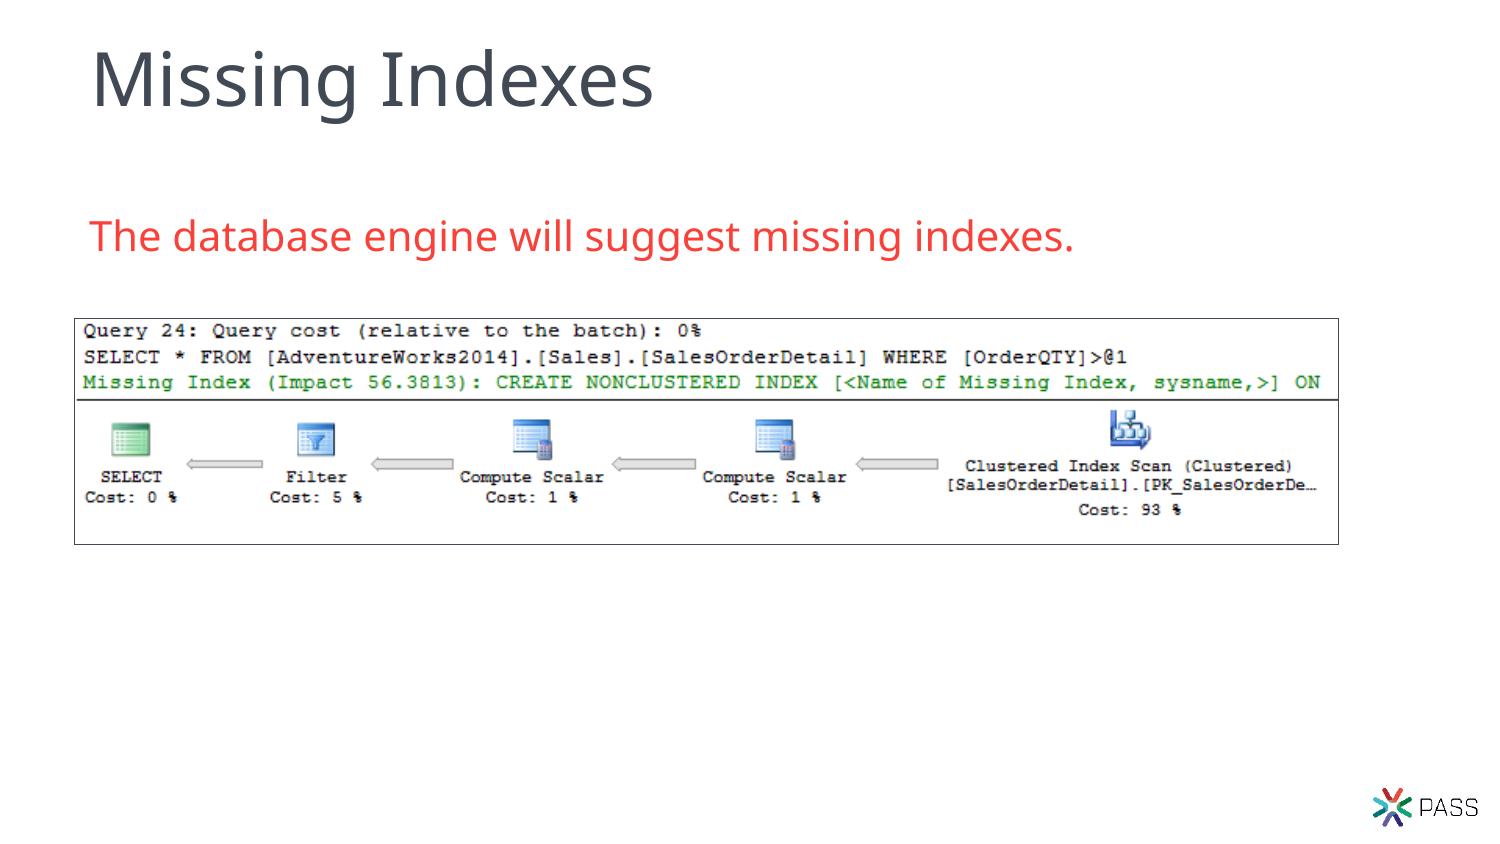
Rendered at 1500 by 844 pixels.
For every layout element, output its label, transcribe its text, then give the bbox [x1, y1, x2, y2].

list The database engine will suggest missing indexes. [74, 202, 1427, 273]
picture [73, 318, 1339, 546]
picture [1371, 785, 1479, 829]
title Missing Indexes [75, 41, 1425, 142]
